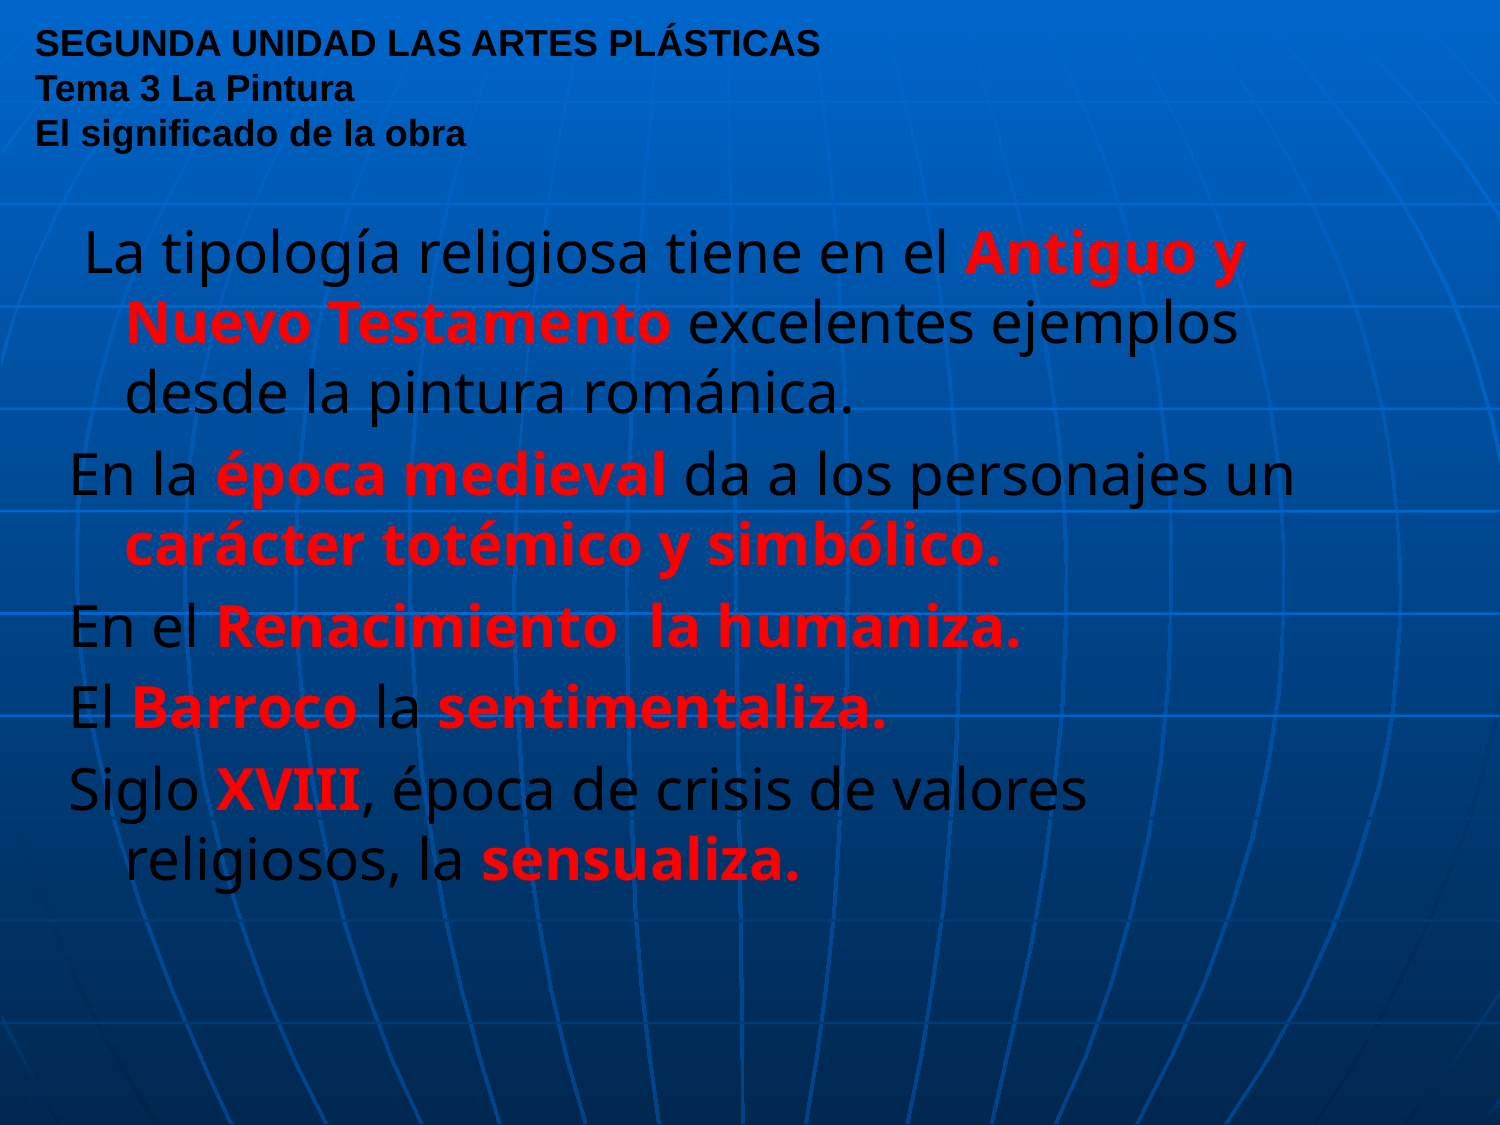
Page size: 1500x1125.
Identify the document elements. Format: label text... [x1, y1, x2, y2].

title SEGUNDA UNIDAD LAS ARTES PLÁSTICAS Tema 3 La Pintura El significado de la obra [0, 0, 857, 173]
list La tipología religiosa tiene en el Antiguo y Nuevo Testamento excelentes ejemplos desde la pintura románica. En la época medieval da a los personajes un carácter totémico y simbólico. En el Renacimiento la humaniza. El Barroco la sentimentaliza. Siglo XVIII, época de crisis de valores religiosos, la sensualiza. [52, 207, 1365, 1000]
